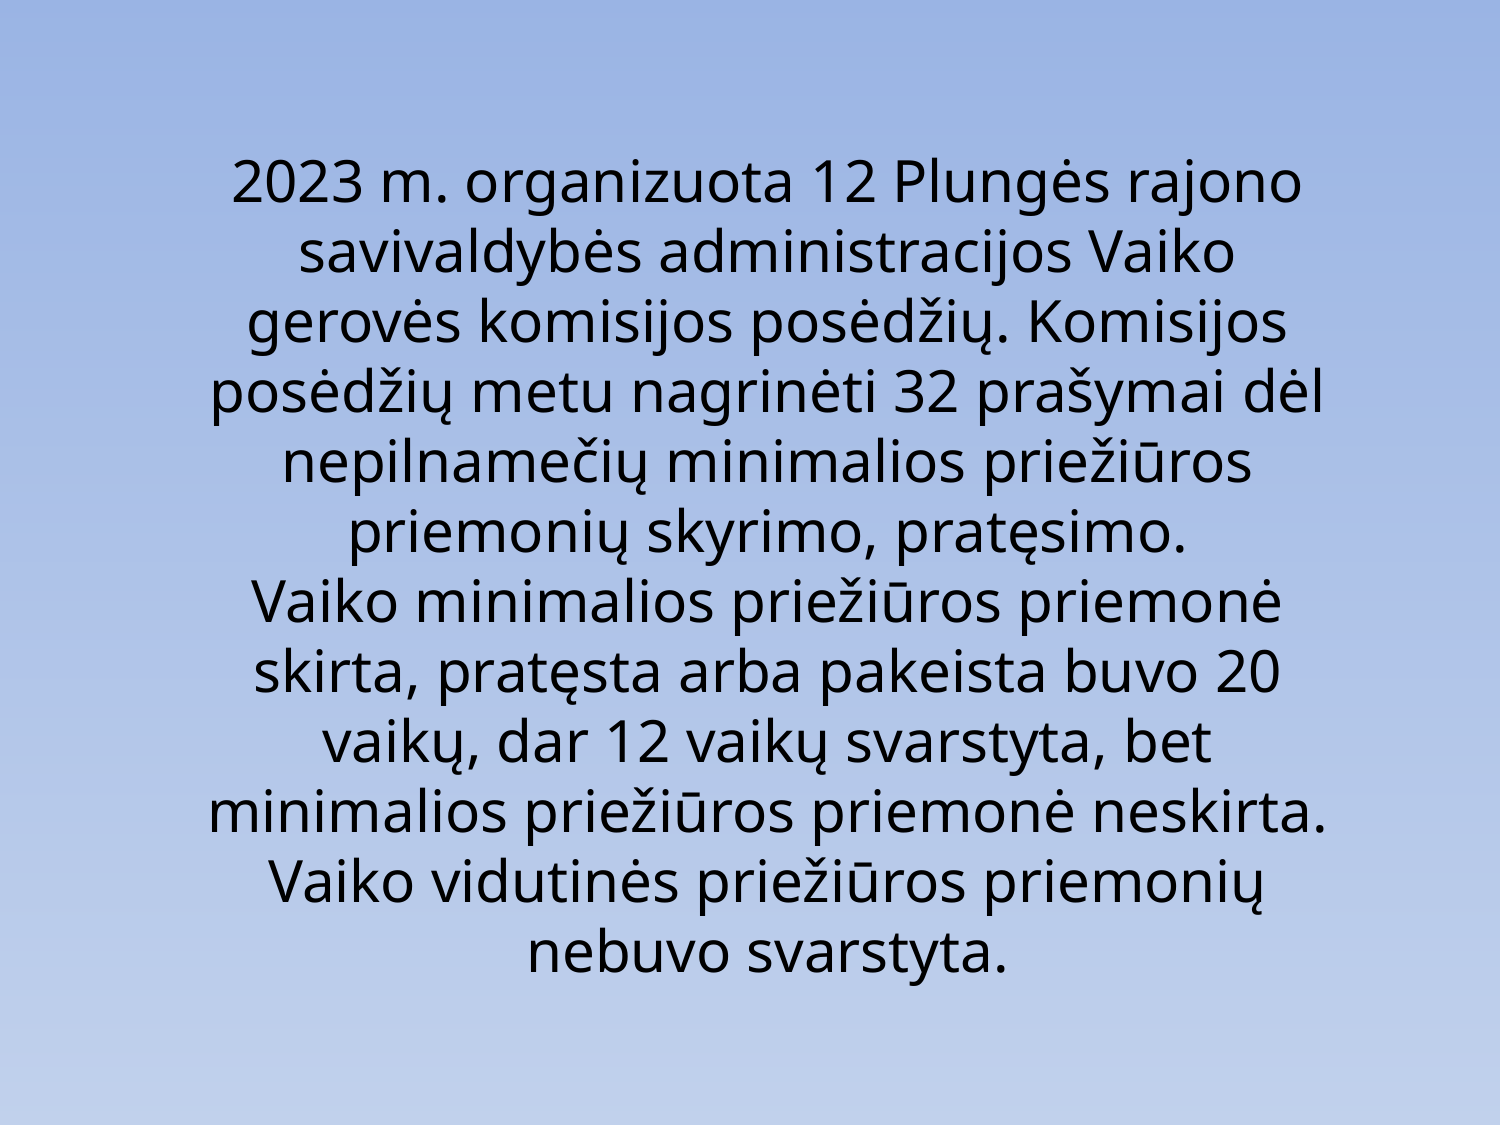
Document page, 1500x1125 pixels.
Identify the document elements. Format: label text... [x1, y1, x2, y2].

text_box 2023 m. organizuota 12 Plungės rajono savivaldybės administracijos Vaiko gerovės komisijos posėdžių. Komisijos posėdžių metu nagrinėti 32 prašymai dėl nepilnamečių minimalios priežiūros priemonių skyrimo, pratęsimo. Vaiko minimalios priežiūros priemonė skirta, pratęsta arba pakeista buvo 20 vaikų, dar 12 vaikų svarstyta, bet minimalios priežiūros priemonė neskirta. Vaiko vidutinės priežiūros priemonių nebuvo svarstyta. [171, 137, 1365, 992]
